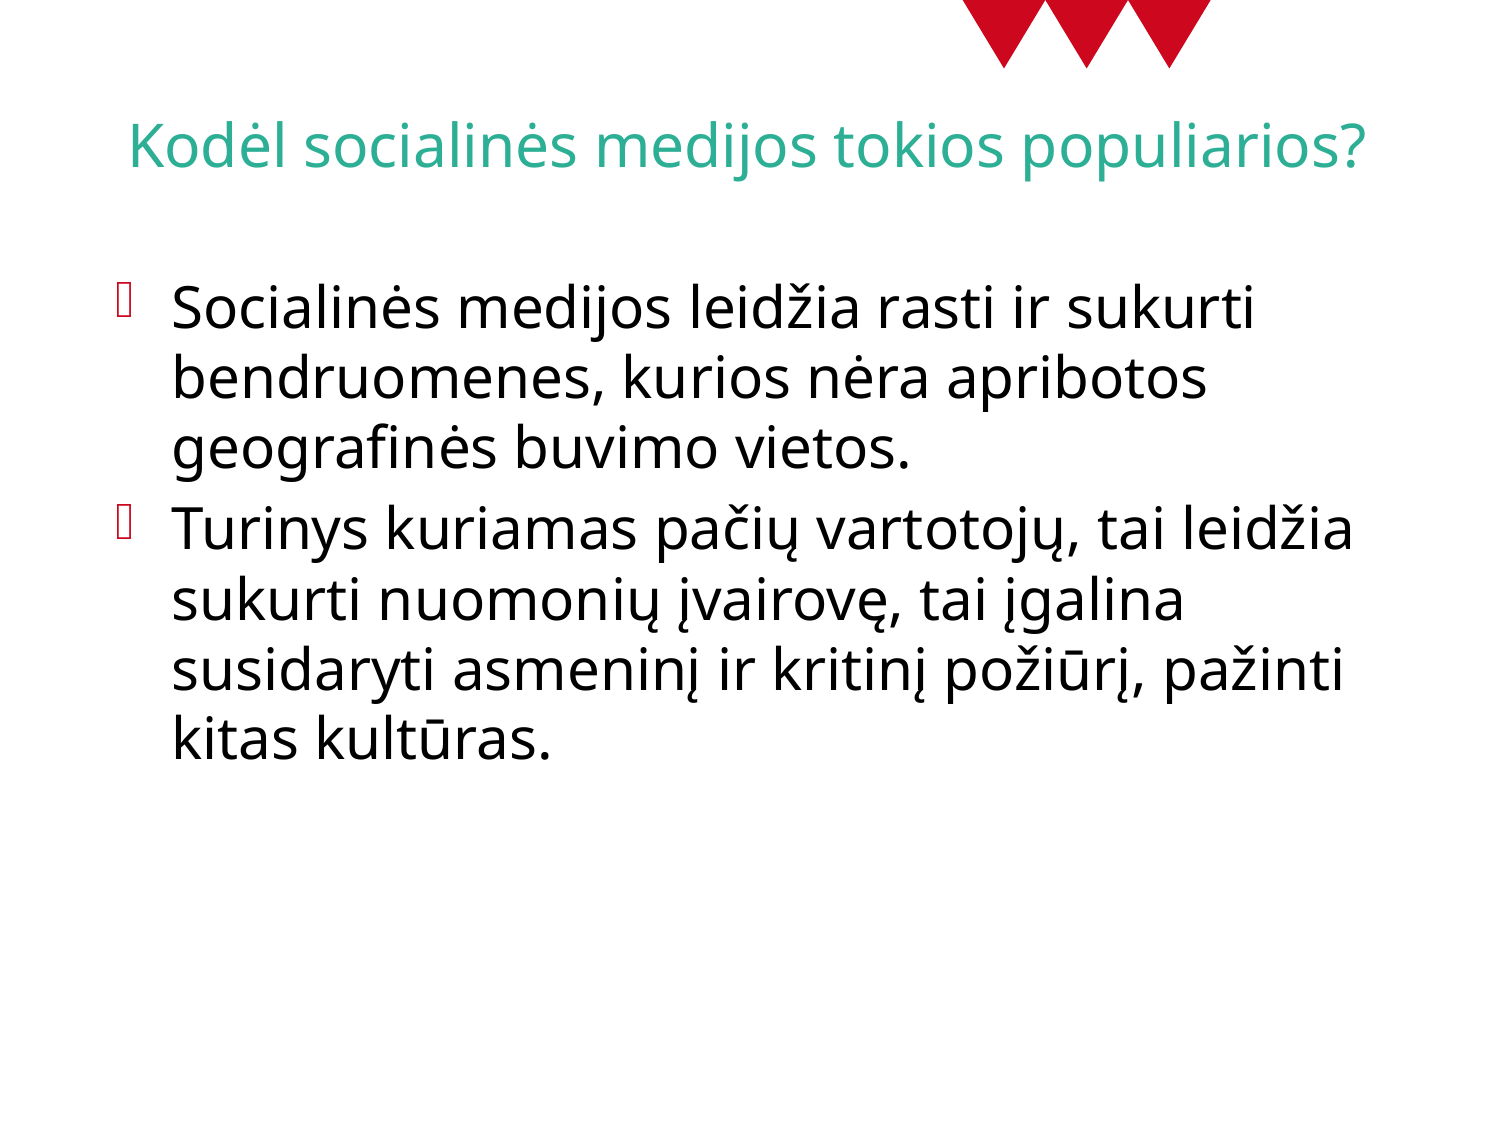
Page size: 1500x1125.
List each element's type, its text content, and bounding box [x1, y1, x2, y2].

title Kodėl socialinės medijos tokios populiarios? [112, 66, 1388, 220]
list Socialinės medijos leidžia rasti ir sukurti bendruomenes, kurios nėra apribotos geografinės buvimo vietos. Turinys kuriamas pačių vartotojų, tai leidžia sukurti nuomonių įvairovę, tai įgalina susidaryti asmeninį ir kritinį požiūrį, pažinti kitas kultūras. [100, 262, 1400, 1012]
